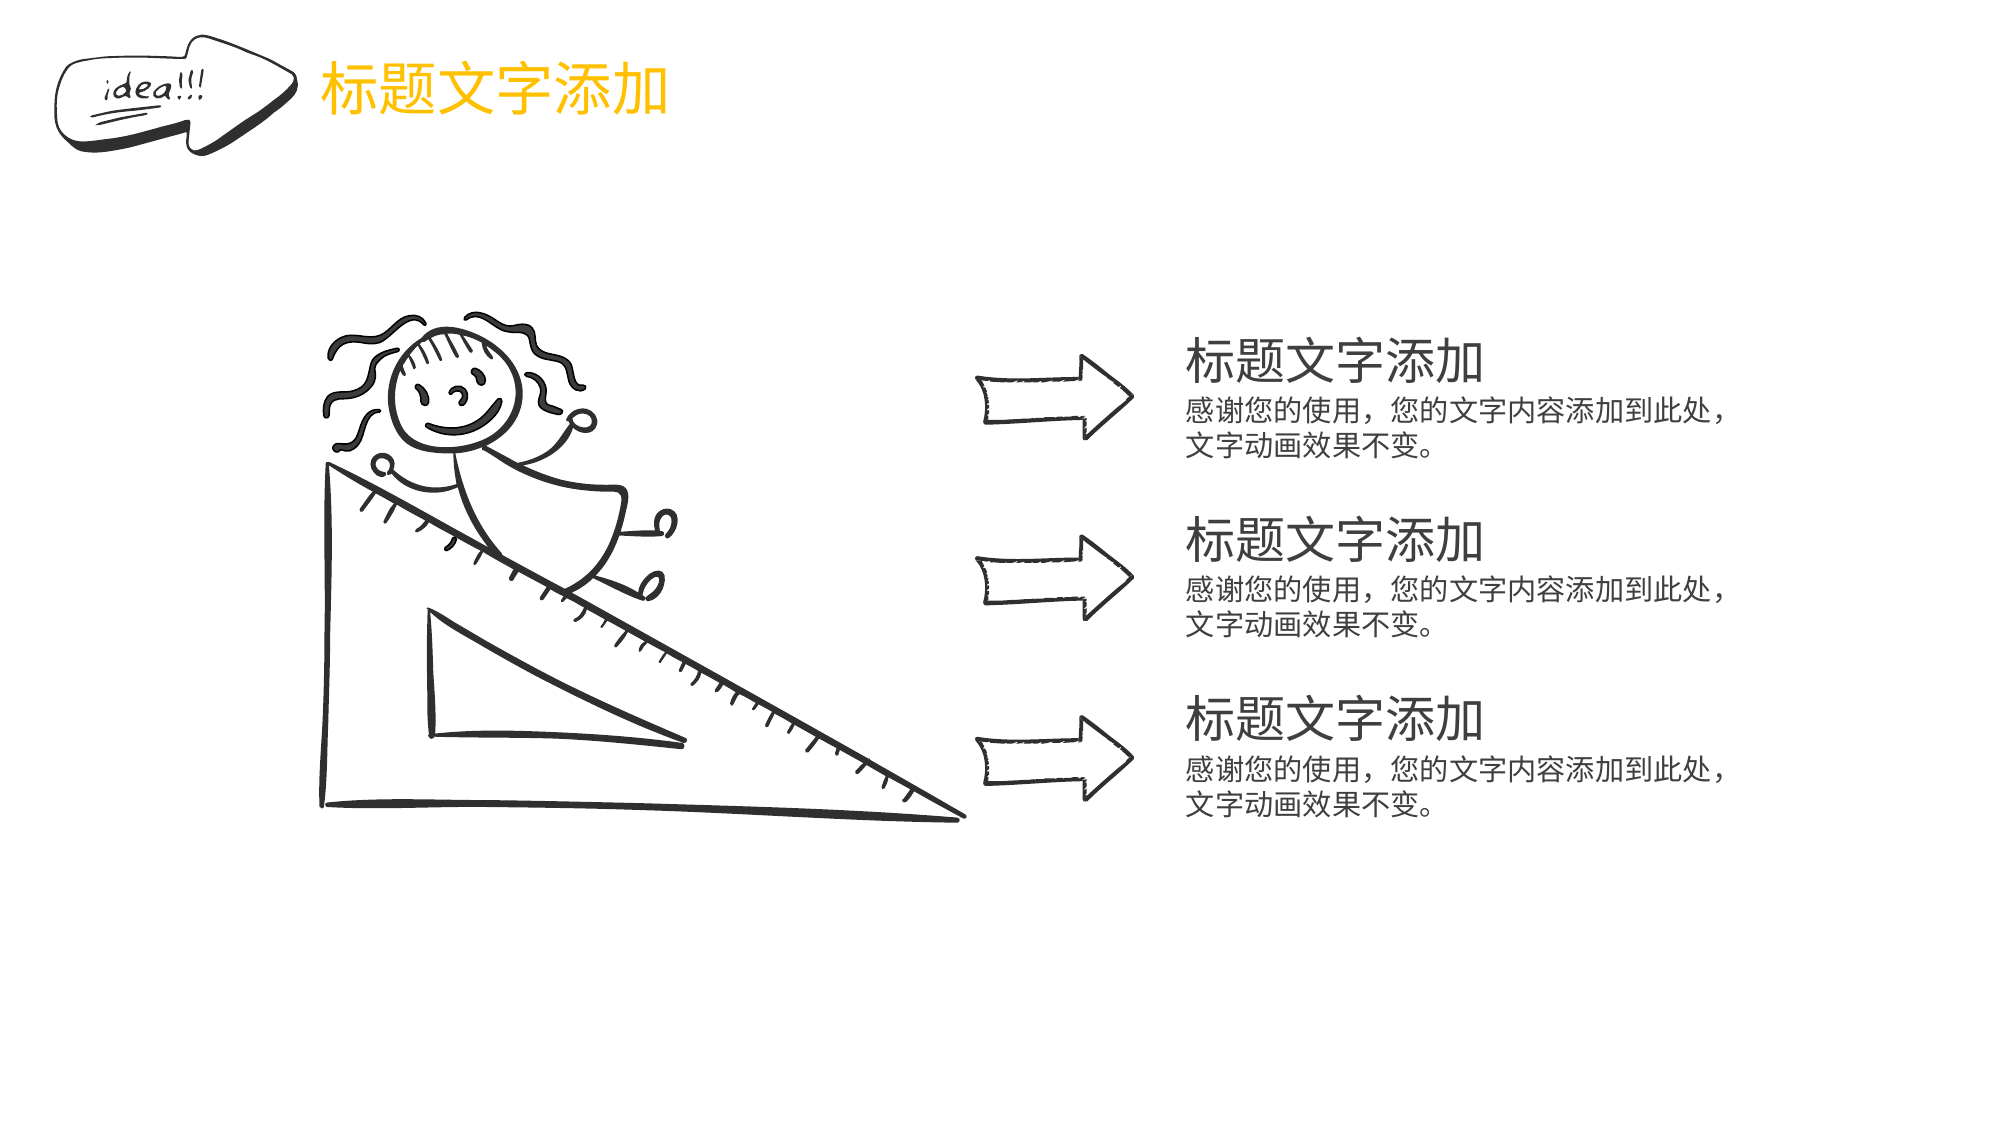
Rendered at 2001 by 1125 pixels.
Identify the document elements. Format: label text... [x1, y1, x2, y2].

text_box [1170, 321, 1749, 471]
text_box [1170, 680, 1749, 830]
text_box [974, 353, 1135, 441]
text_box [54, 34, 298, 157]
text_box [974, 533, 1135, 622]
text_box 标题文字添加 [306, 44, 749, 130]
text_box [318, 308, 968, 823]
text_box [974, 714, 1135, 803]
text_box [1170, 501, 1749, 651]
